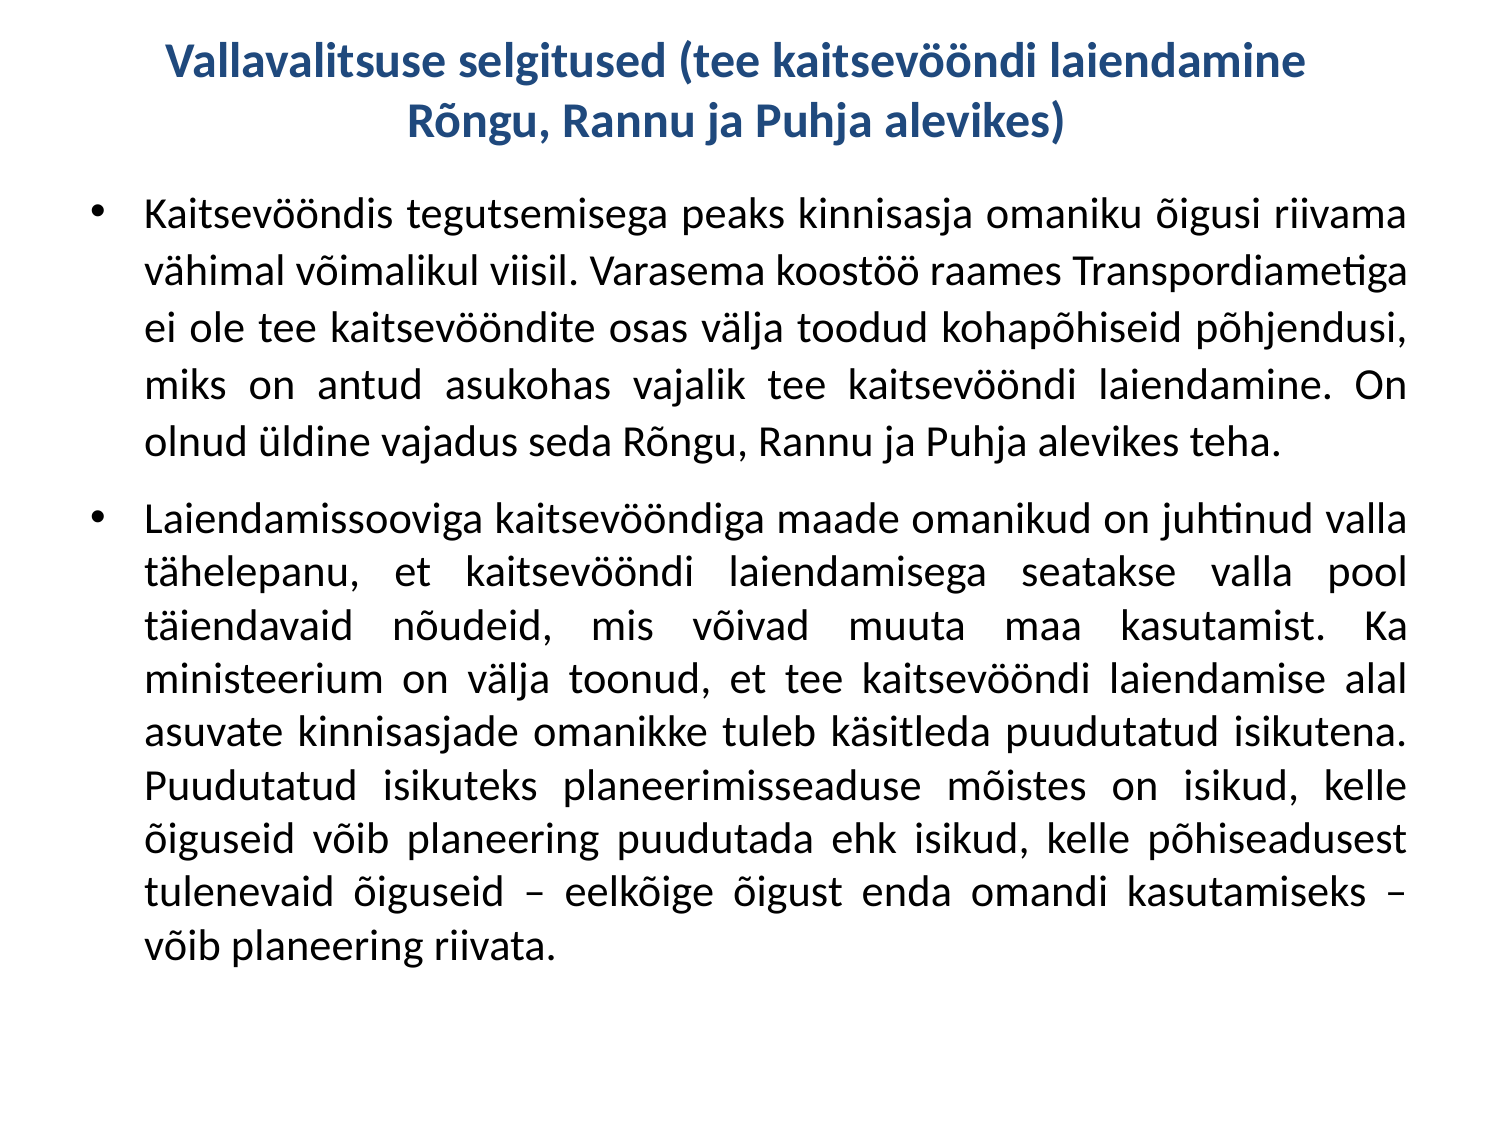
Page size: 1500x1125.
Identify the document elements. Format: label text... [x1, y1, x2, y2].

title Vallavalitsuse selgitused (tee kaitsevööndi laiendamine Rõngu, Rannu ja Puhja alevikes) [80, 50, 1394, 126]
list Kaitsevööndis tegutsemisega peaks kinnisasja omaniku õigusi riivama vähimal võimalikul viisil. Varasema koostöö raames Transpordiametiga ei ole tee kaitsevööndite osas välja toodud kohapõhiseid põhjendusi, miks on antud asukohas vajalik tee kaitsevööndi laiendamine. On olnud üldine vajadus seda Rõngu, Rannu ja Puhja alevikes teha. Laiendamissooviga kaitsevööndiga maade omanikud on juhtinud valla tähelepanu, et kaitsevööndi laiendamisega seatakse valla pool täiendavaid nõudeid, mis võivad muuta maa kasutamist. Ka ministeerium on välja toonud, et tee kaitsevööndi laiendamise alal asuvate kinnisasjade omanikke tuleb käsitleda puudutatud isikutena. Puudutatud isikuteks planeerimisseaduse mõistes on isikud, kelle õiguseid võib planeering puudutada ehk isikud, kelle põhiseadusest tulenevaid õiguseid – eelkõige õigust enda omandi kasutamiseks – võib planeering riivata. [75, 172, 1425, 1005]
